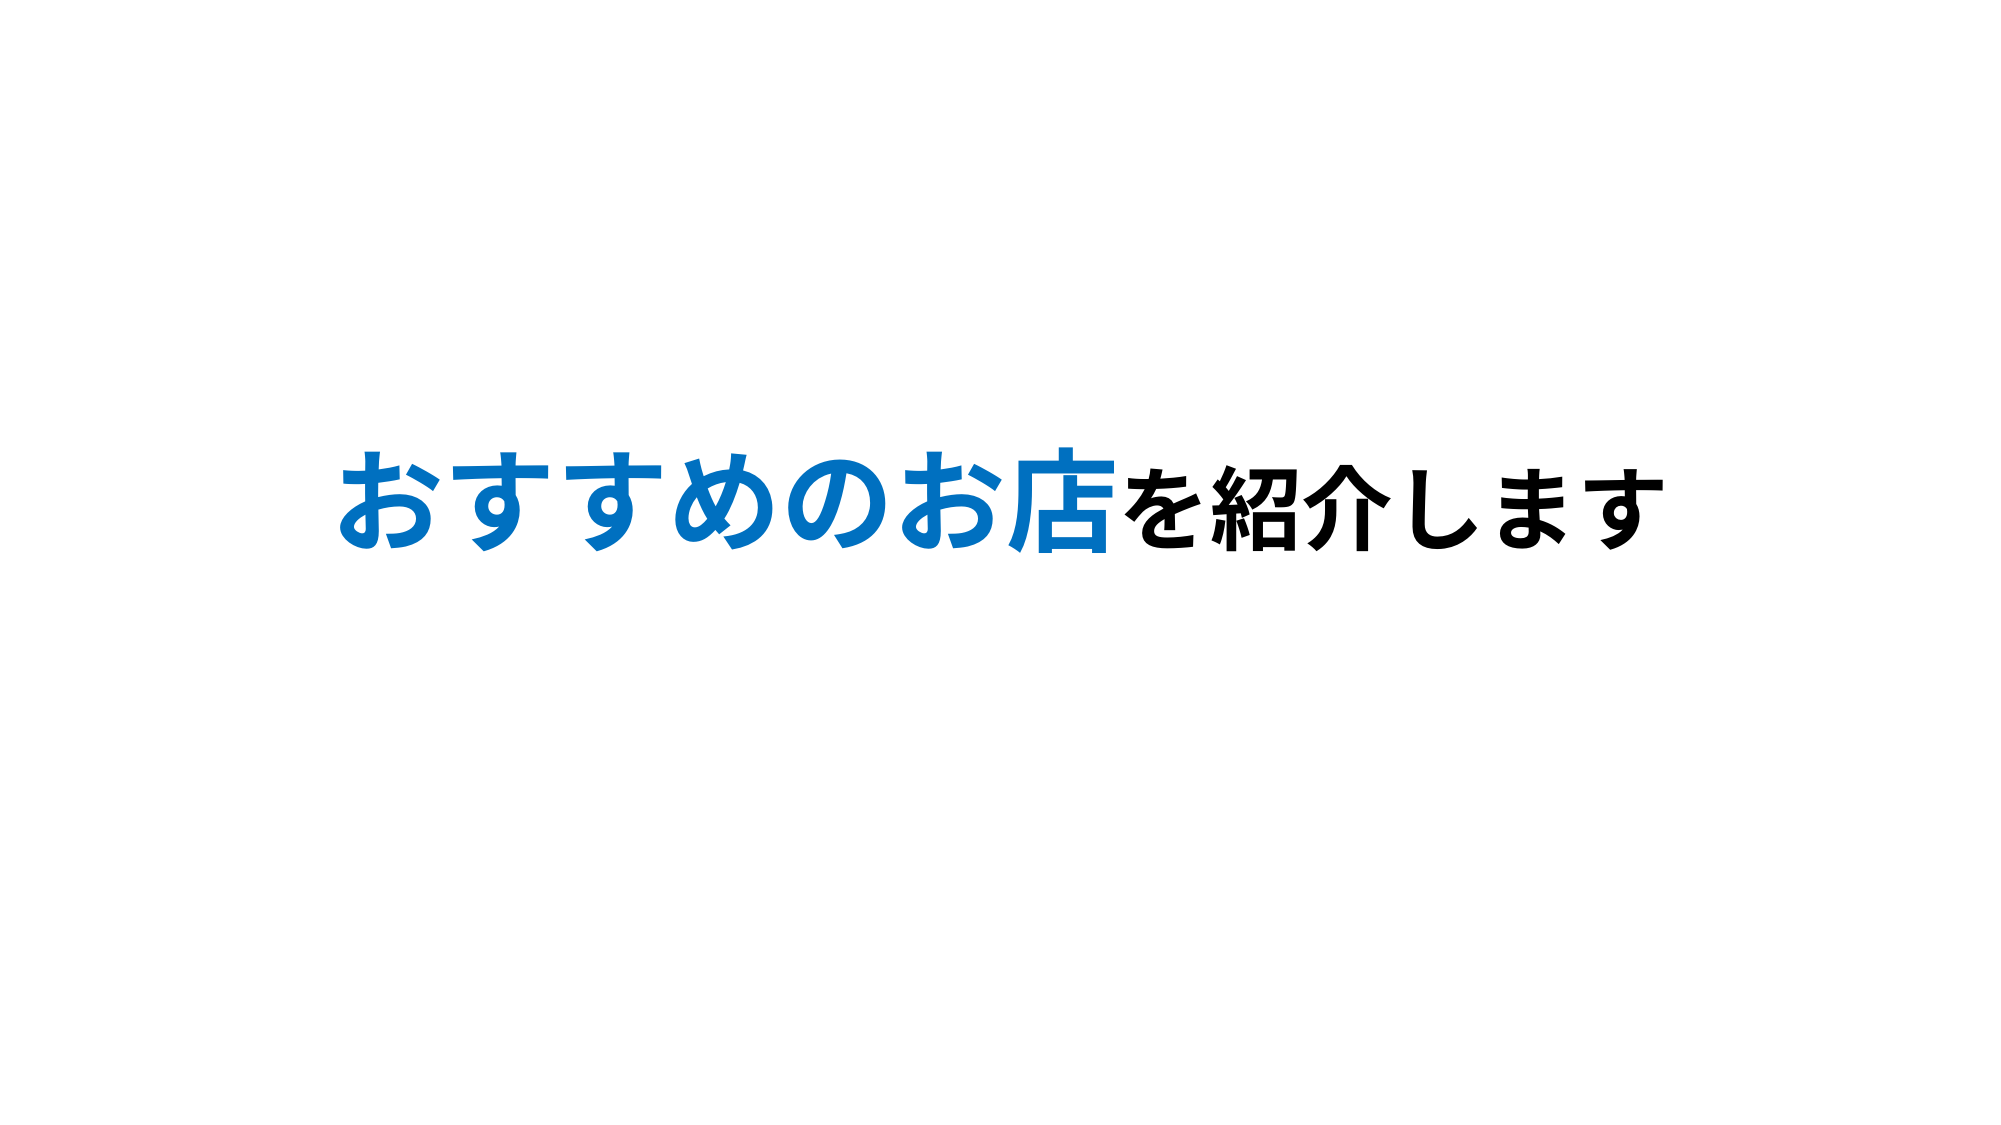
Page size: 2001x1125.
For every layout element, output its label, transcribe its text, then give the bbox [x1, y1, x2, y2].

title おすすめのお店を紹介します [249, 184, 1750, 576]
